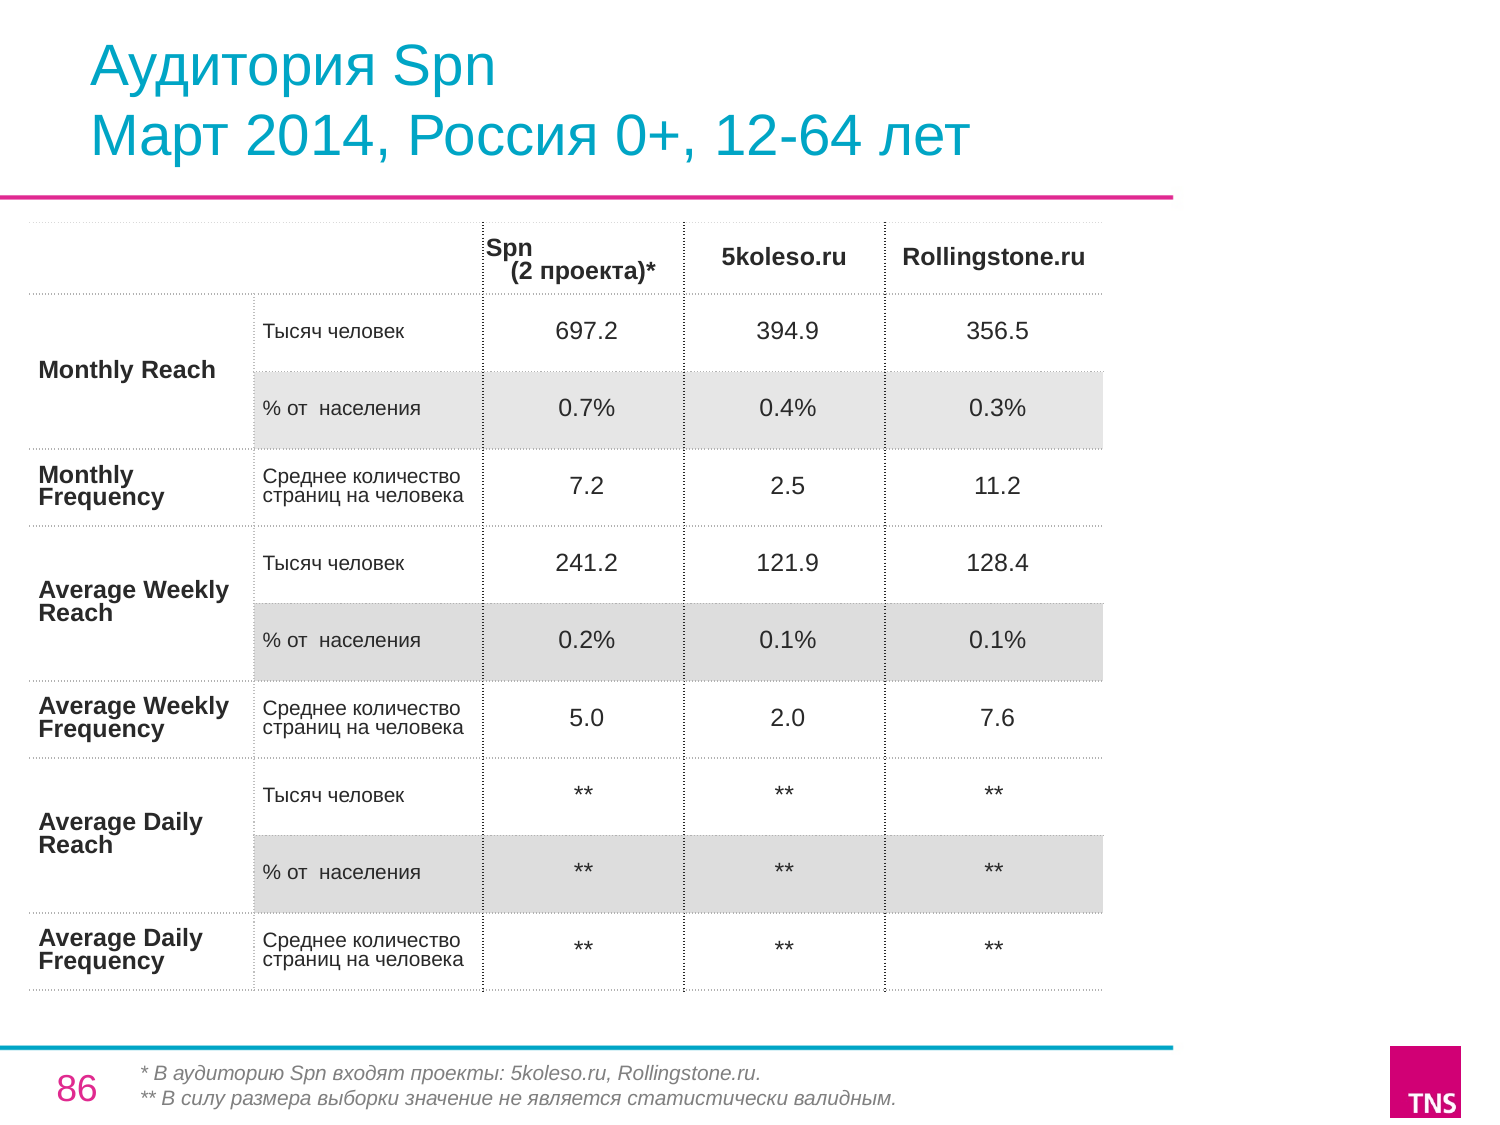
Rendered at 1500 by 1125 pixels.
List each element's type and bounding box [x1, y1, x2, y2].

table_header [29, 223, 1103, 294]
title [74, 8, 1476, 187]
text_box [124, 1052, 1463, 1117]
table_cell [29, 294, 1103, 990]
slide_number [40, 1055, 392, 1125]
picture [0, 0, 1500, 1125]
